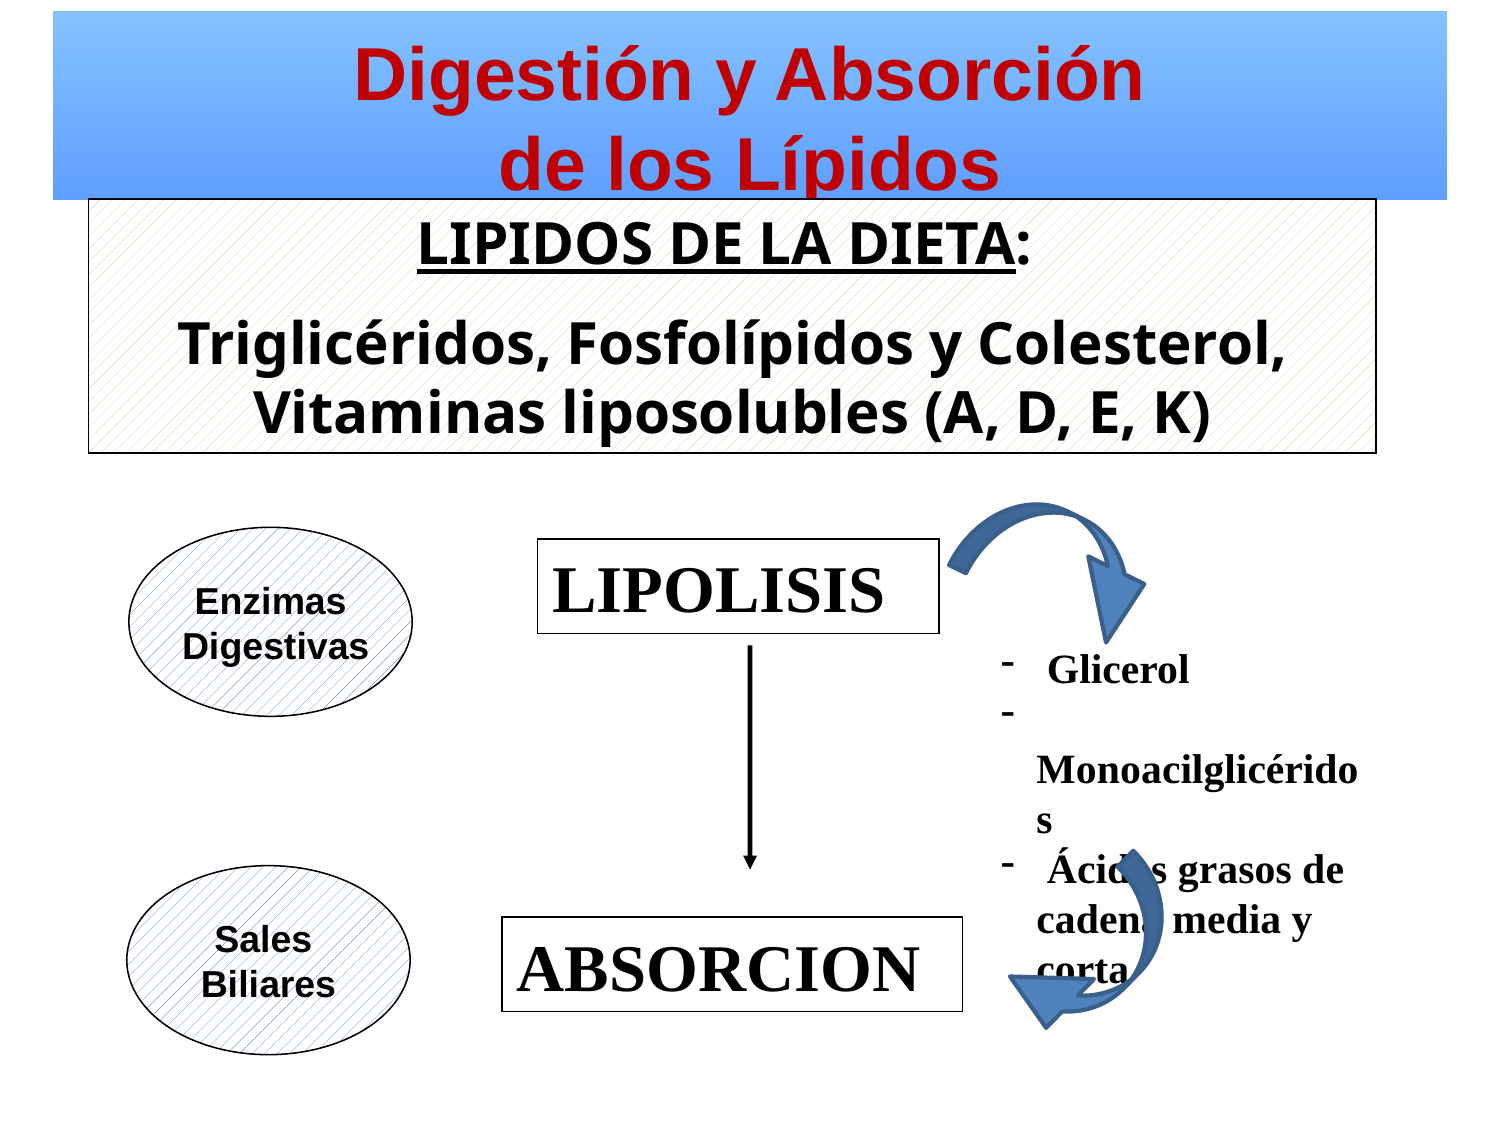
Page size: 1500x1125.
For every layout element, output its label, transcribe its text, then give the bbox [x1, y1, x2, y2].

text_box LIPIDOS DE LA DIETA: Triglicéridos, Fosfolípidos y Colesterol, Vitaminas liposolubles (A, D, E, K) [88, 199, 1376, 454]
text_box Sales Biliares [126, 865, 411, 1055]
text_box ABSORCION [501, 916, 963, 1012]
text_box LIPOLISIS [537, 538, 939, 634]
text_box Glicerol Monoacilglicéridos Ácidos grasos de cadena media y corta [986, 634, 1383, 1000]
text_box [743, 645, 757, 870]
text_box Enzimas Digestivas [128, 527, 413, 717]
text_box [947, 502, 1147, 645]
text_box [1008, 848, 1164, 1030]
title Digestión y Absorción de los Lípidos [52, 11, 1448, 200]
